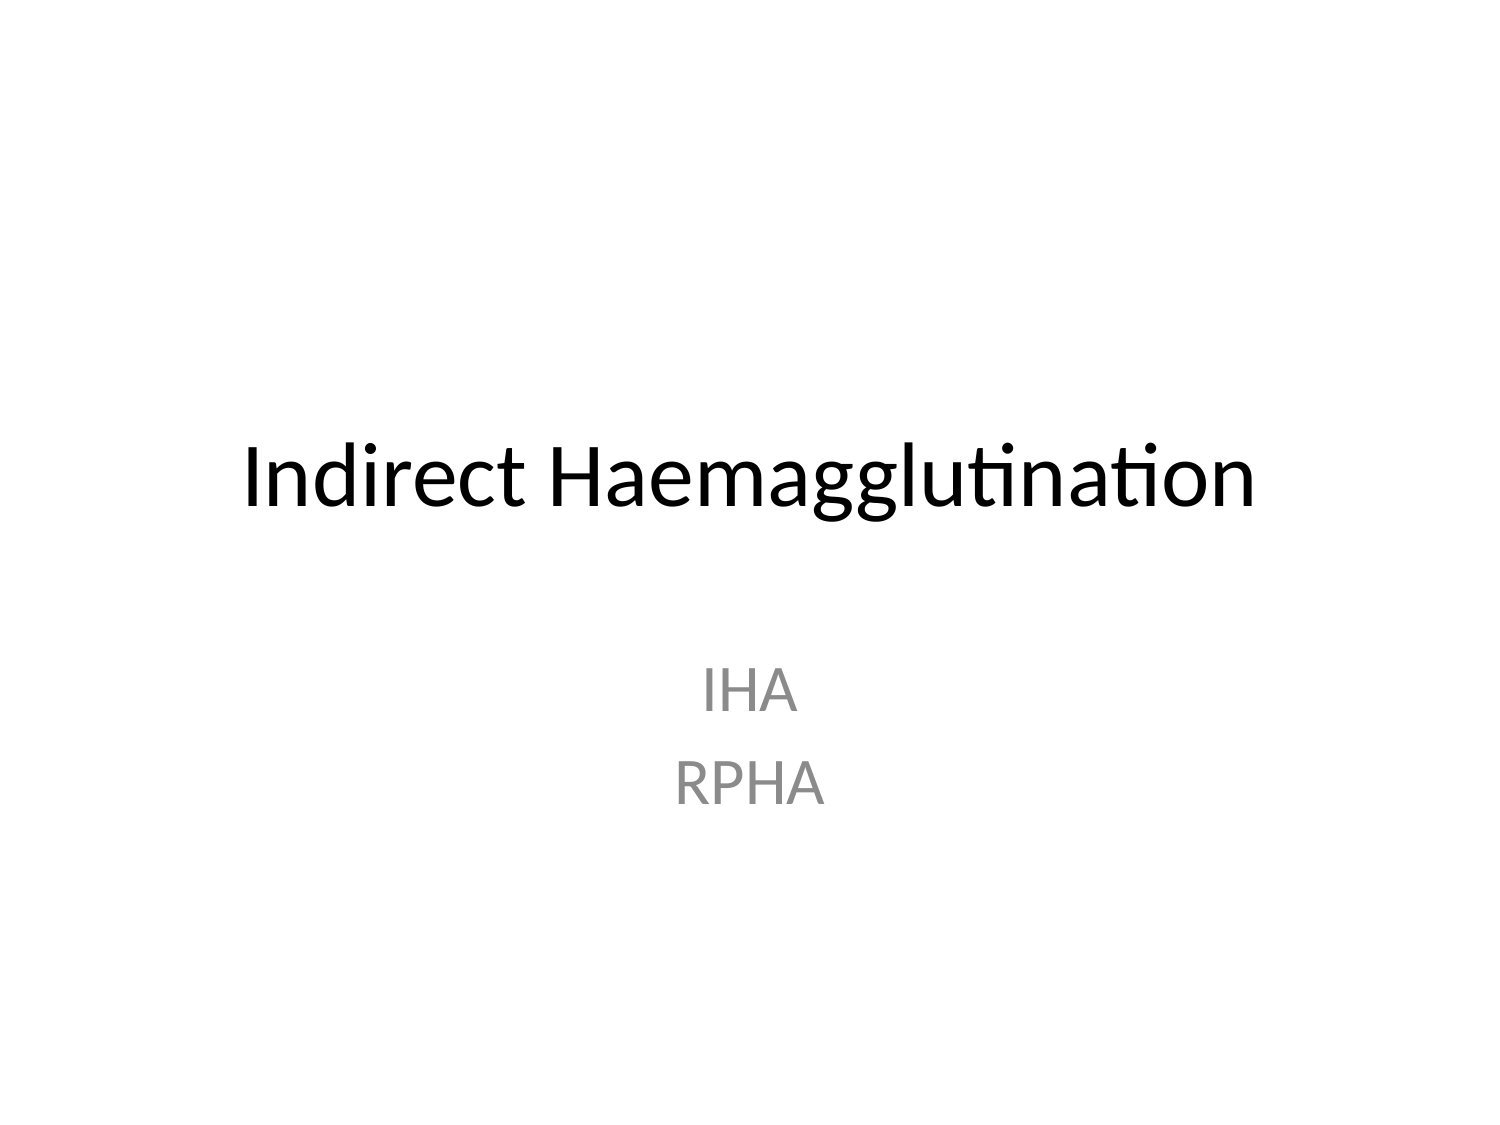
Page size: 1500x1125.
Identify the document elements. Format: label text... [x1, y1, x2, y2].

subtitle IHA RPHA [225, 637, 1275, 925]
title Indirect Haemagglutination [112, 349, 1388, 591]
